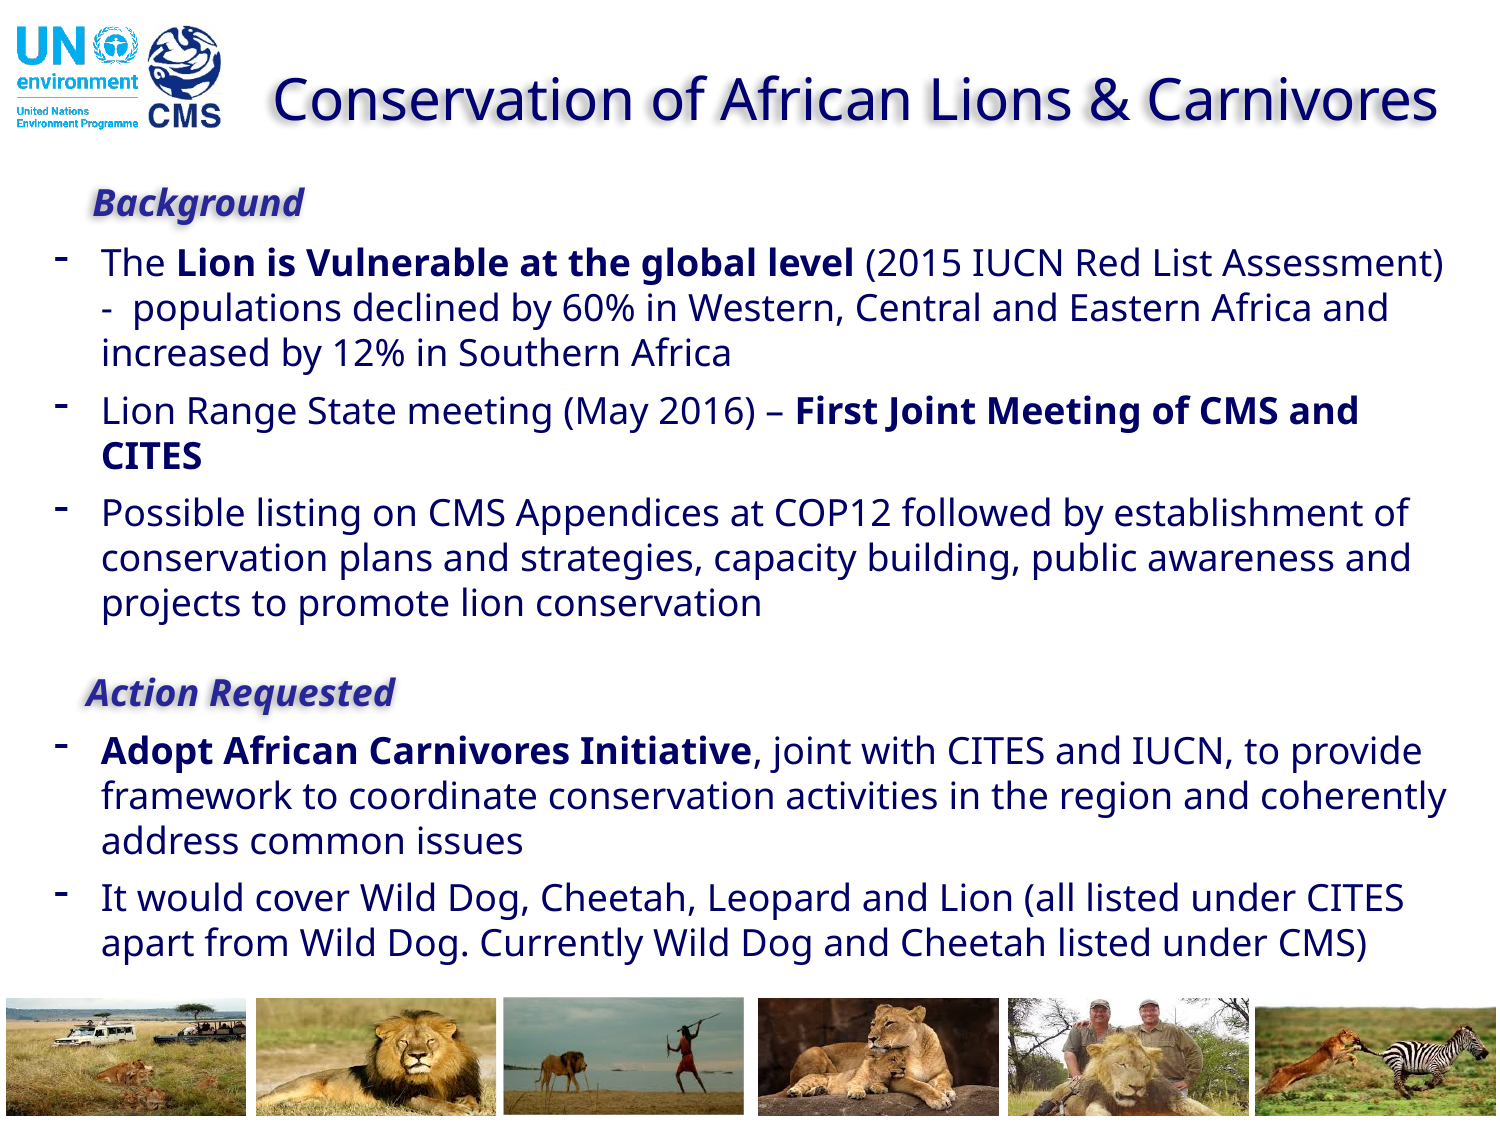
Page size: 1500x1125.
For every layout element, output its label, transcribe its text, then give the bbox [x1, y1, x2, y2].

text_box The Lion is Vulnerable at the global level (2015 IUCN Red List Assessment) - populations declined by 60% in Western, Central and Eastern Africa and increased by 12% in Southern Africa Lion Range State meeting (May 2016) – First Joint Meeting of CMS and CITES Possible listing on CMS Appendices at COP12 followed by establishment of conservation plans and strategies, capacity building, public awareness and projects to promote lion conservation Adopt African Carnivores Initiative, joint with CITES and IUCN, to provide framework to coordinate conservation activities in the region and coherently address common issues It would cover Wild Dog, Cheetah, Leopard and Lion (all listed under CITES apart from Wild Dog. Currently Wild Dog and Cheetah listed under CMS) [39, 231, 1477, 1125]
picture [757, 998, 999, 1116]
text_box Background [77, 171, 320, 231]
text_box Conservation of African Lions & Carnivores [171, 54, 1500, 158]
picture [0, 4, 223, 149]
picture [502, 997, 744, 1115]
picture [255, 998, 497, 1116]
picture [1007, 998, 1249, 1116]
text_box Action Requested [71, 661, 411, 721]
picture [1255, 998, 1497, 1116]
picture [5, 998, 247, 1116]
